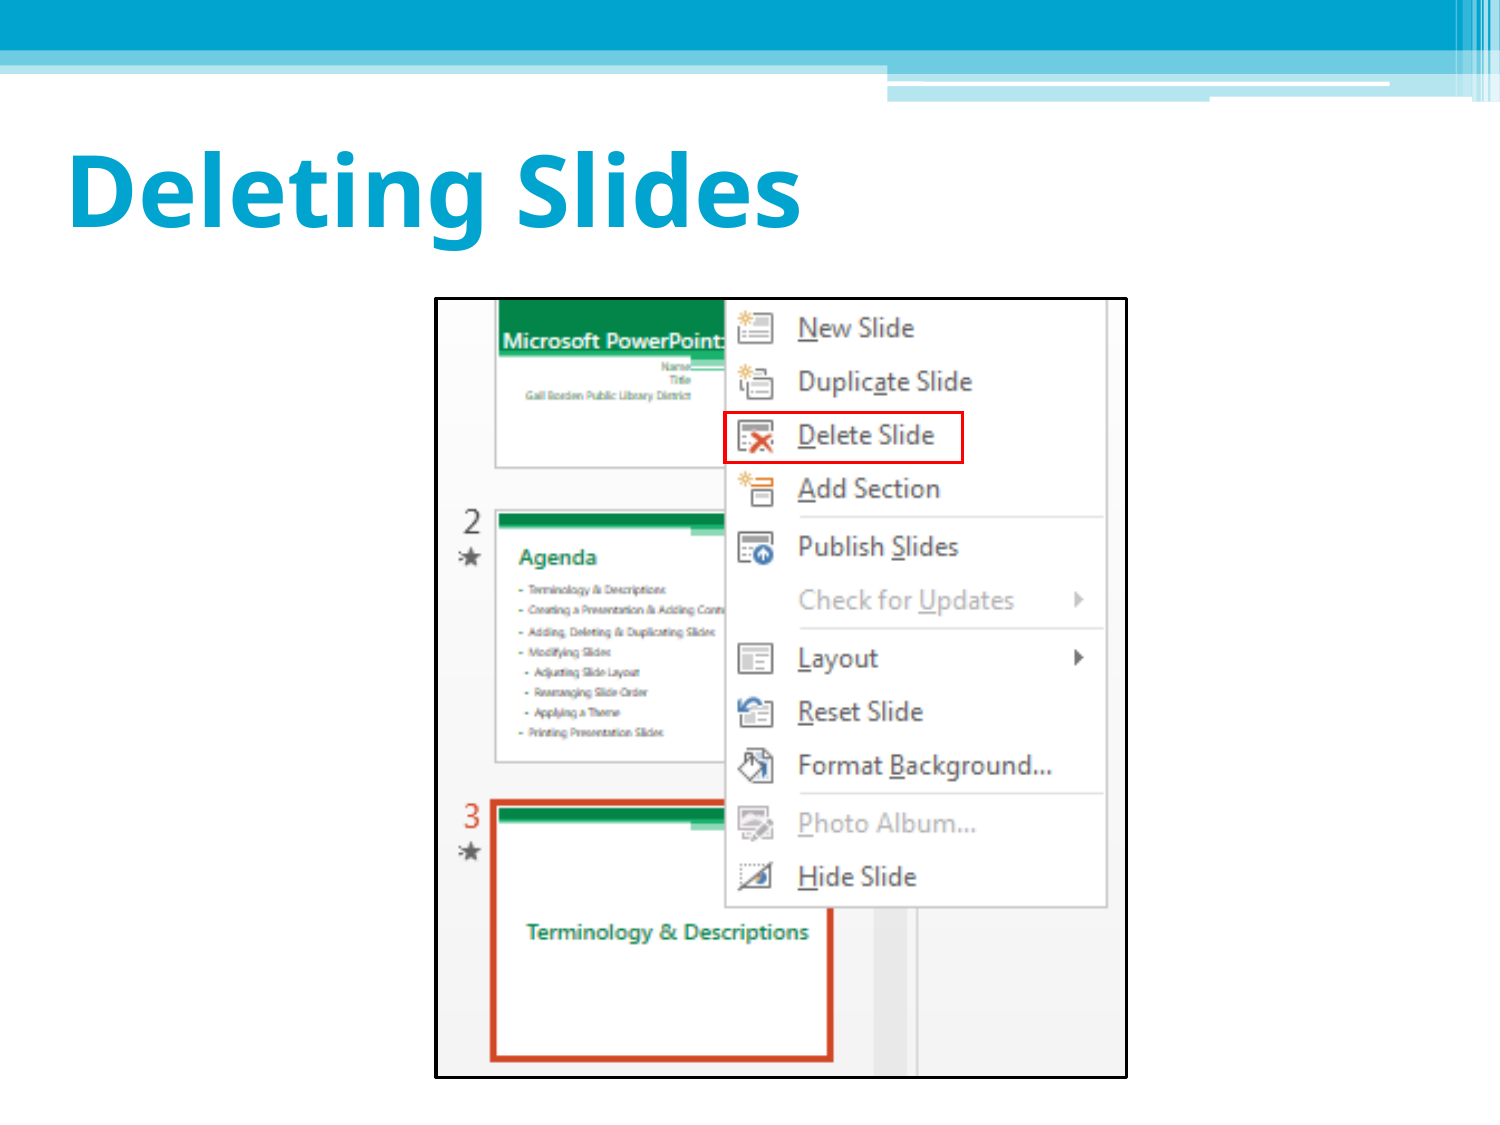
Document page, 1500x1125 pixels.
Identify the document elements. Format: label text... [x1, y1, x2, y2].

picture [437, 299, 1125, 1076]
title Deleting Slides [50, 99, 1400, 275]
